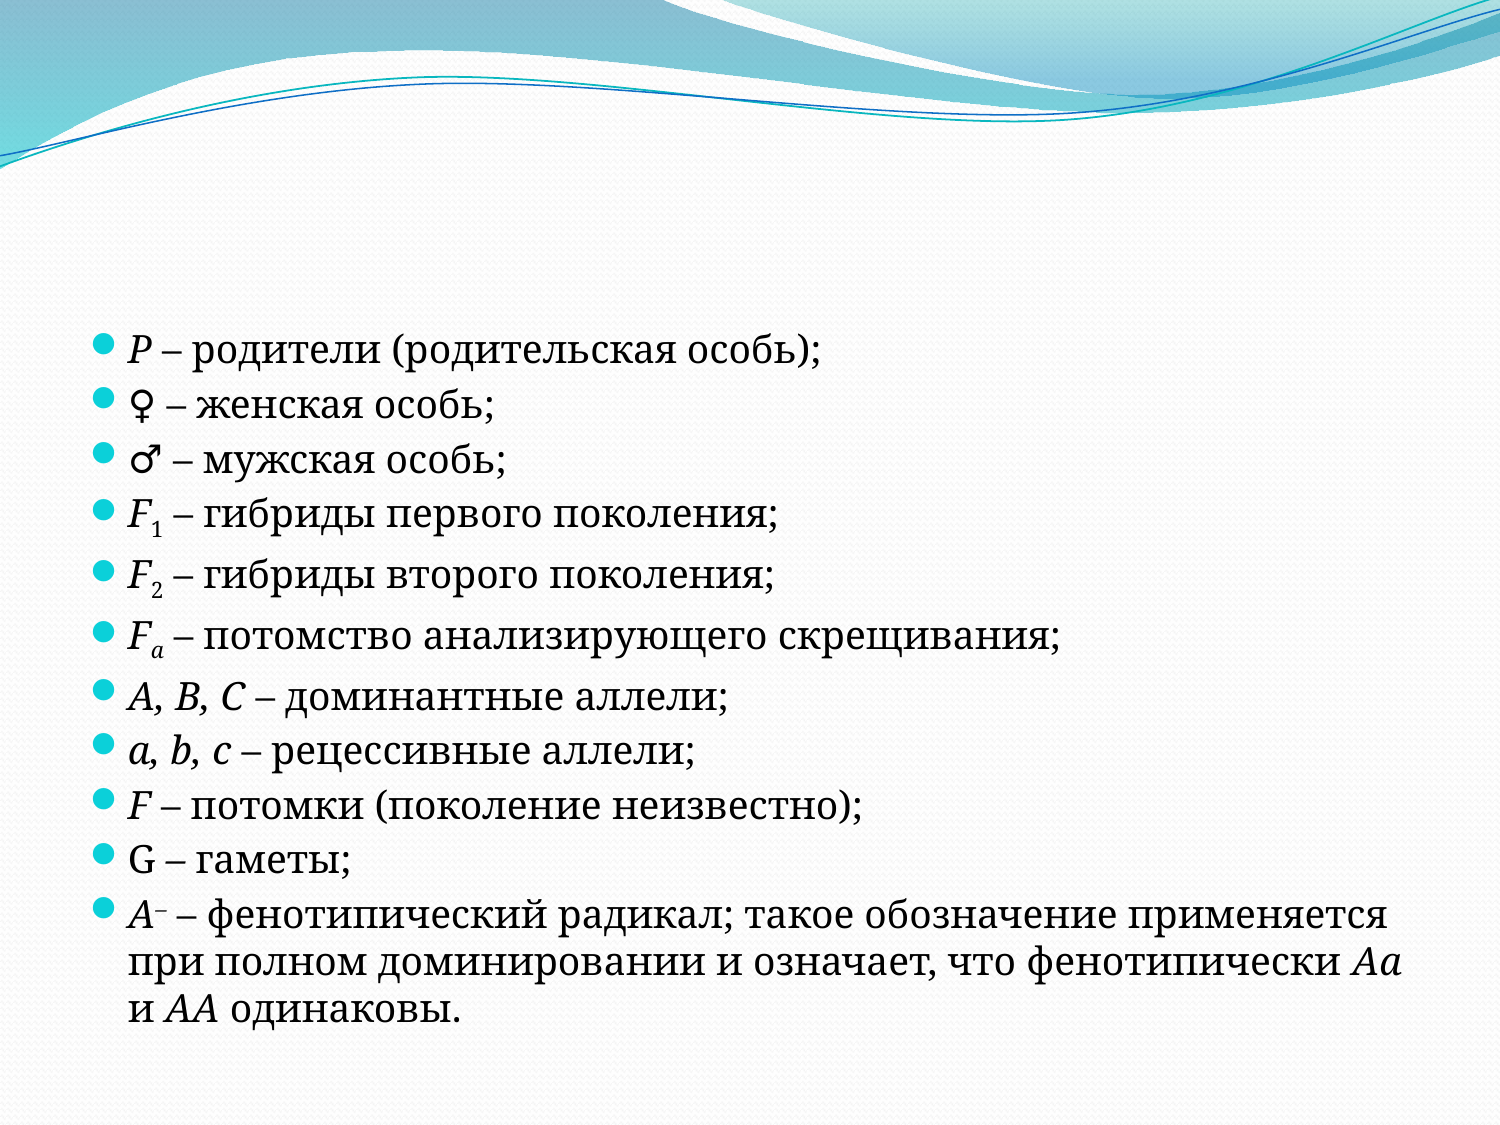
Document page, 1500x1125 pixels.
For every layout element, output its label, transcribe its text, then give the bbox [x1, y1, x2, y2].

list Р – родители (родительская особь); ♀ – женская особь; ♂ – мужская особь; F1 – гибриды первого поколения; F2 – гибриды второго поколения; Fа – потомство анализирующего скрещивания; А, В, С – доминантные аллели; a, b, c – рецессивные аллели; F – потомки (поколение неизвестно); G – гаметы; А– – фенотипический радикал; такое обозначение применяется при полном доминировании и означает, что фенотипически Аа и АА одинаковы. [75, 317, 1425, 1038]
